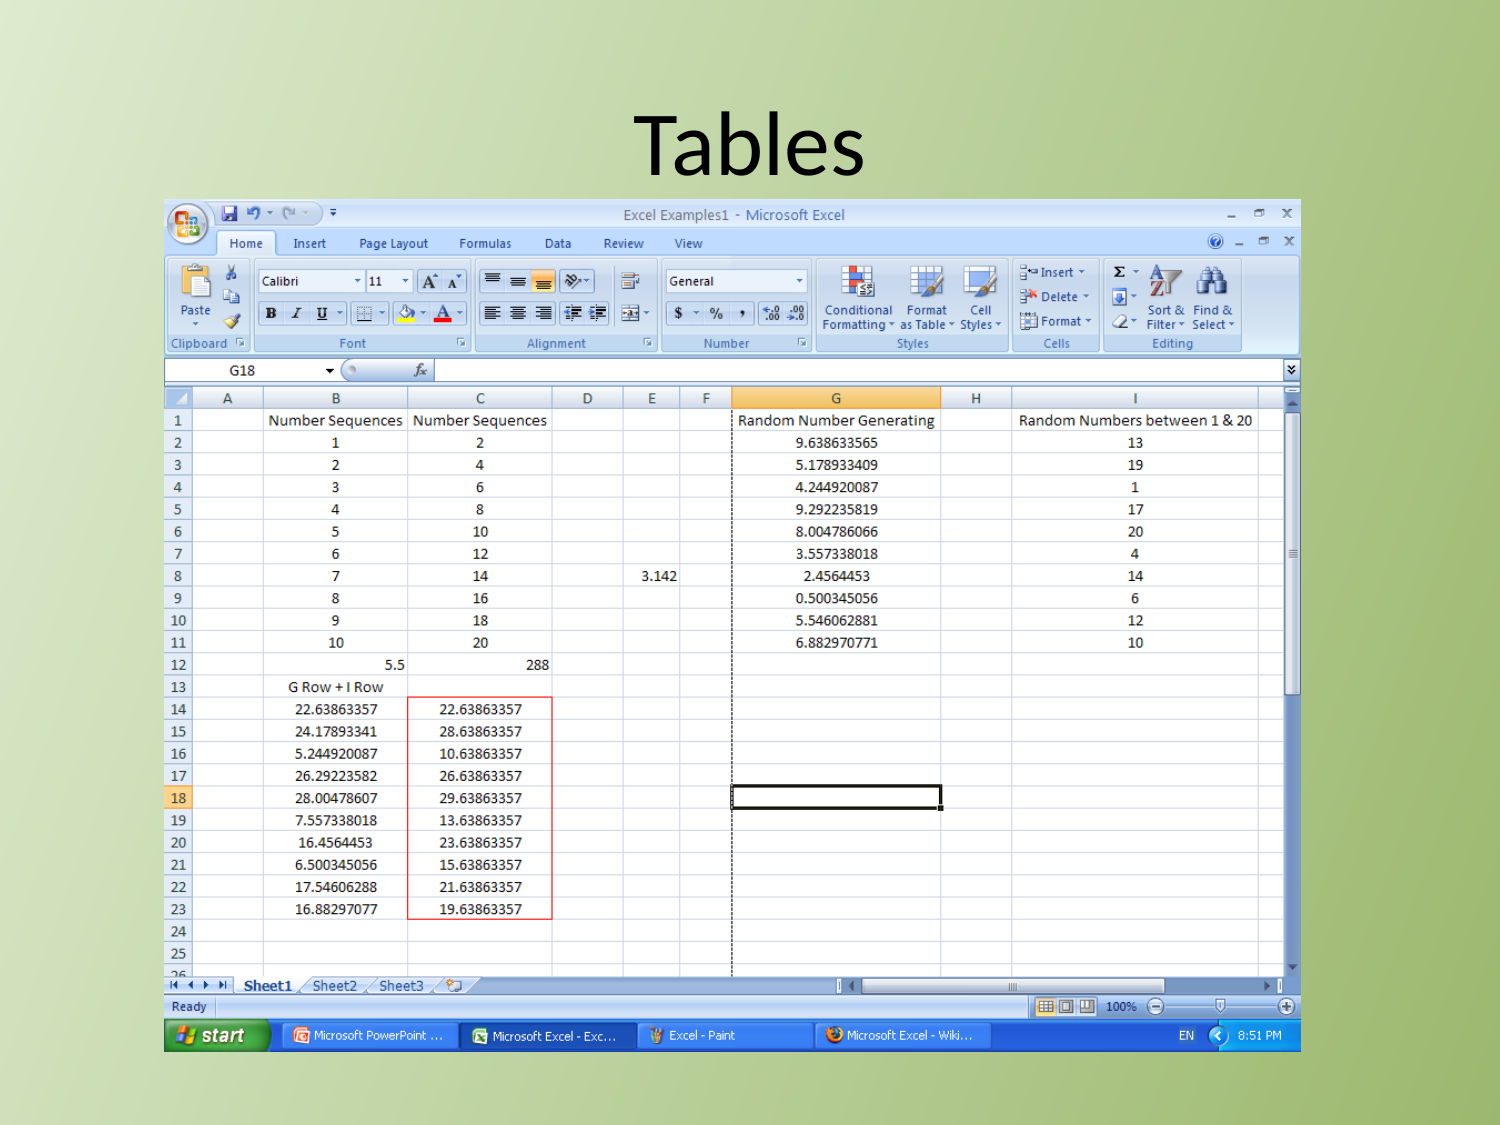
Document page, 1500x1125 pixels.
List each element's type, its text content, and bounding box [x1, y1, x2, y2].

title Tables [75, 45, 1425, 233]
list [163, 198, 1302, 1052]
